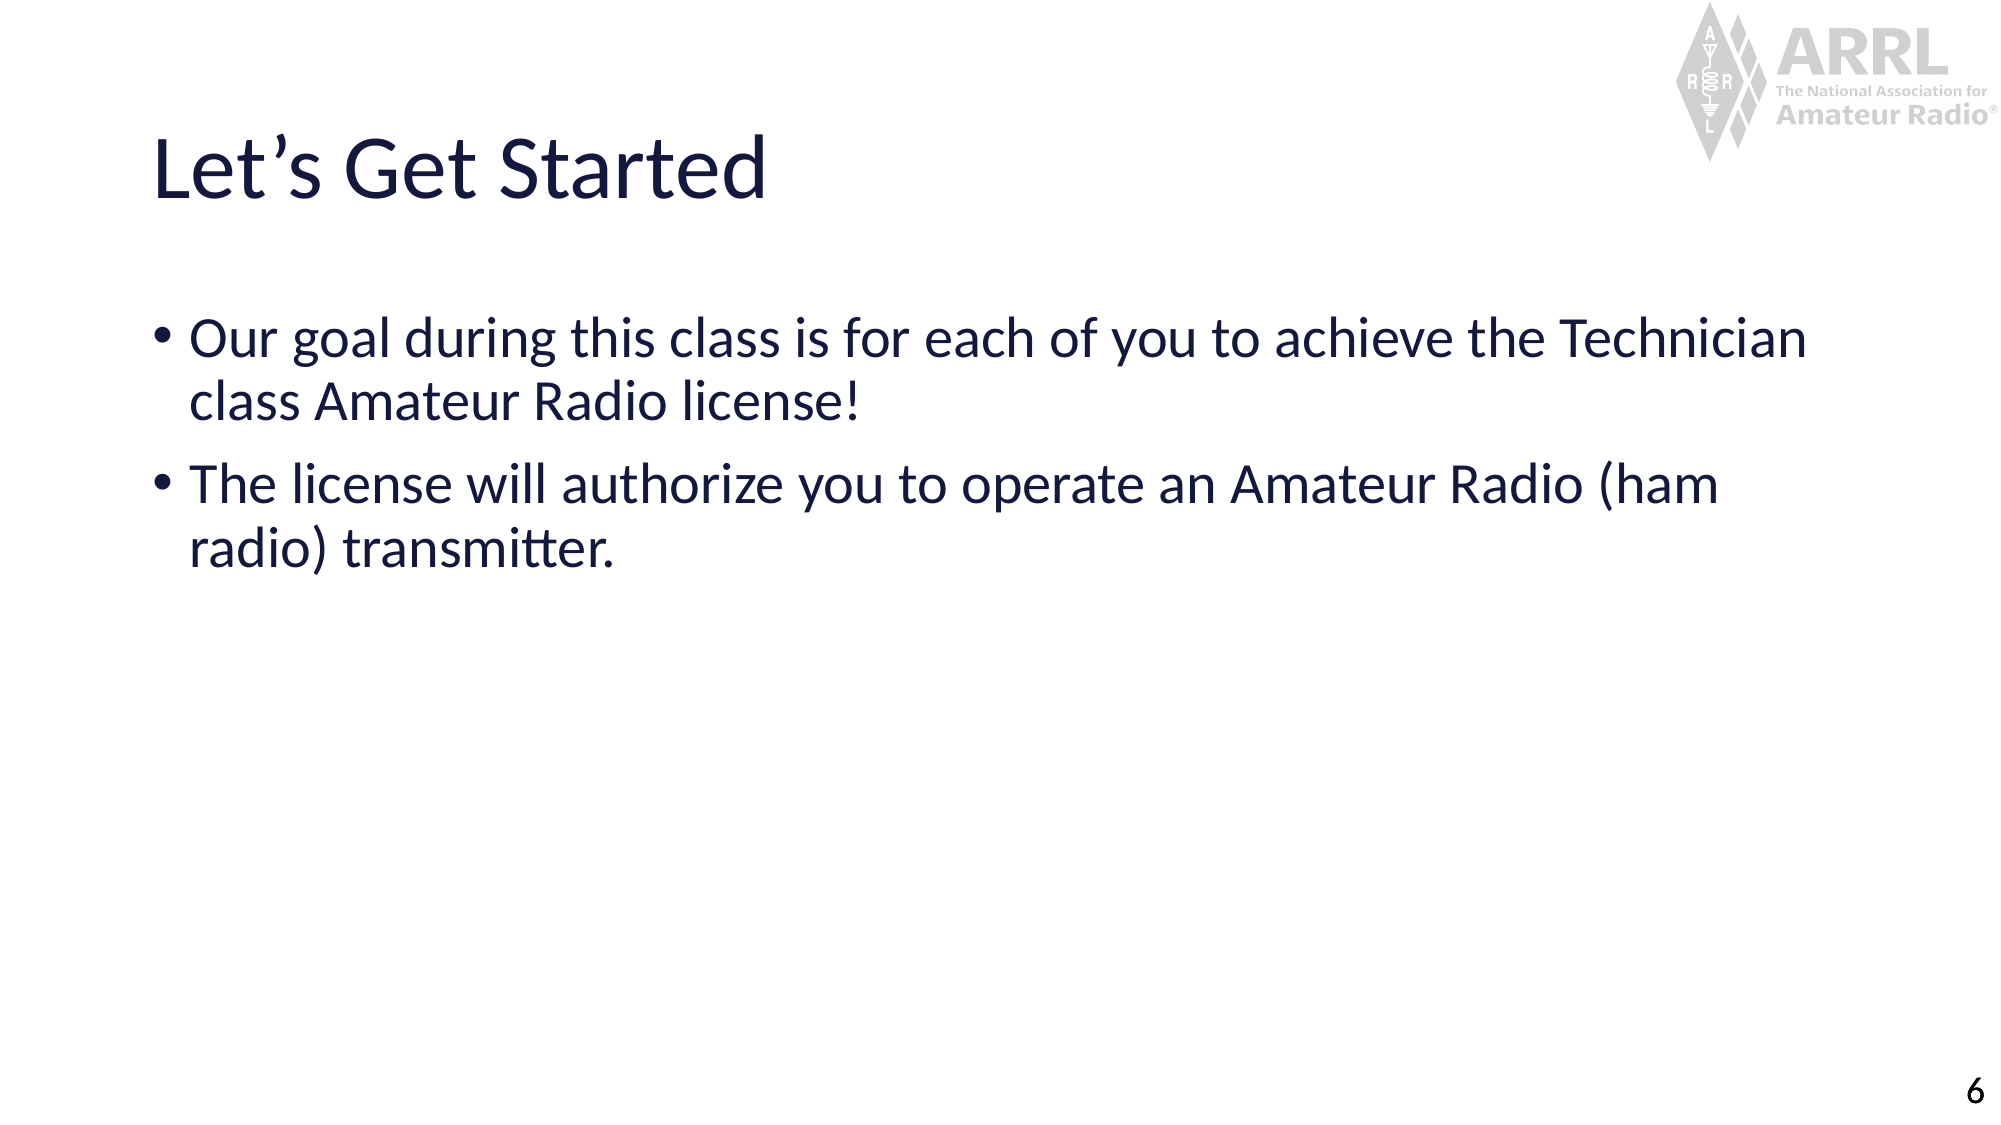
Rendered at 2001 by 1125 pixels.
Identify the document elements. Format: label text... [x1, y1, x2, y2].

list Our goal during this class is for each of you to achieve the Technician class Amateur Radio license! The license will authorize you to operate an Amateur Radio (ham radio) transmitter. [137, 299, 1863, 1014]
title Let’s Get Started [137, 59, 1863, 278]
picture [1674, 0, 2000, 164]
